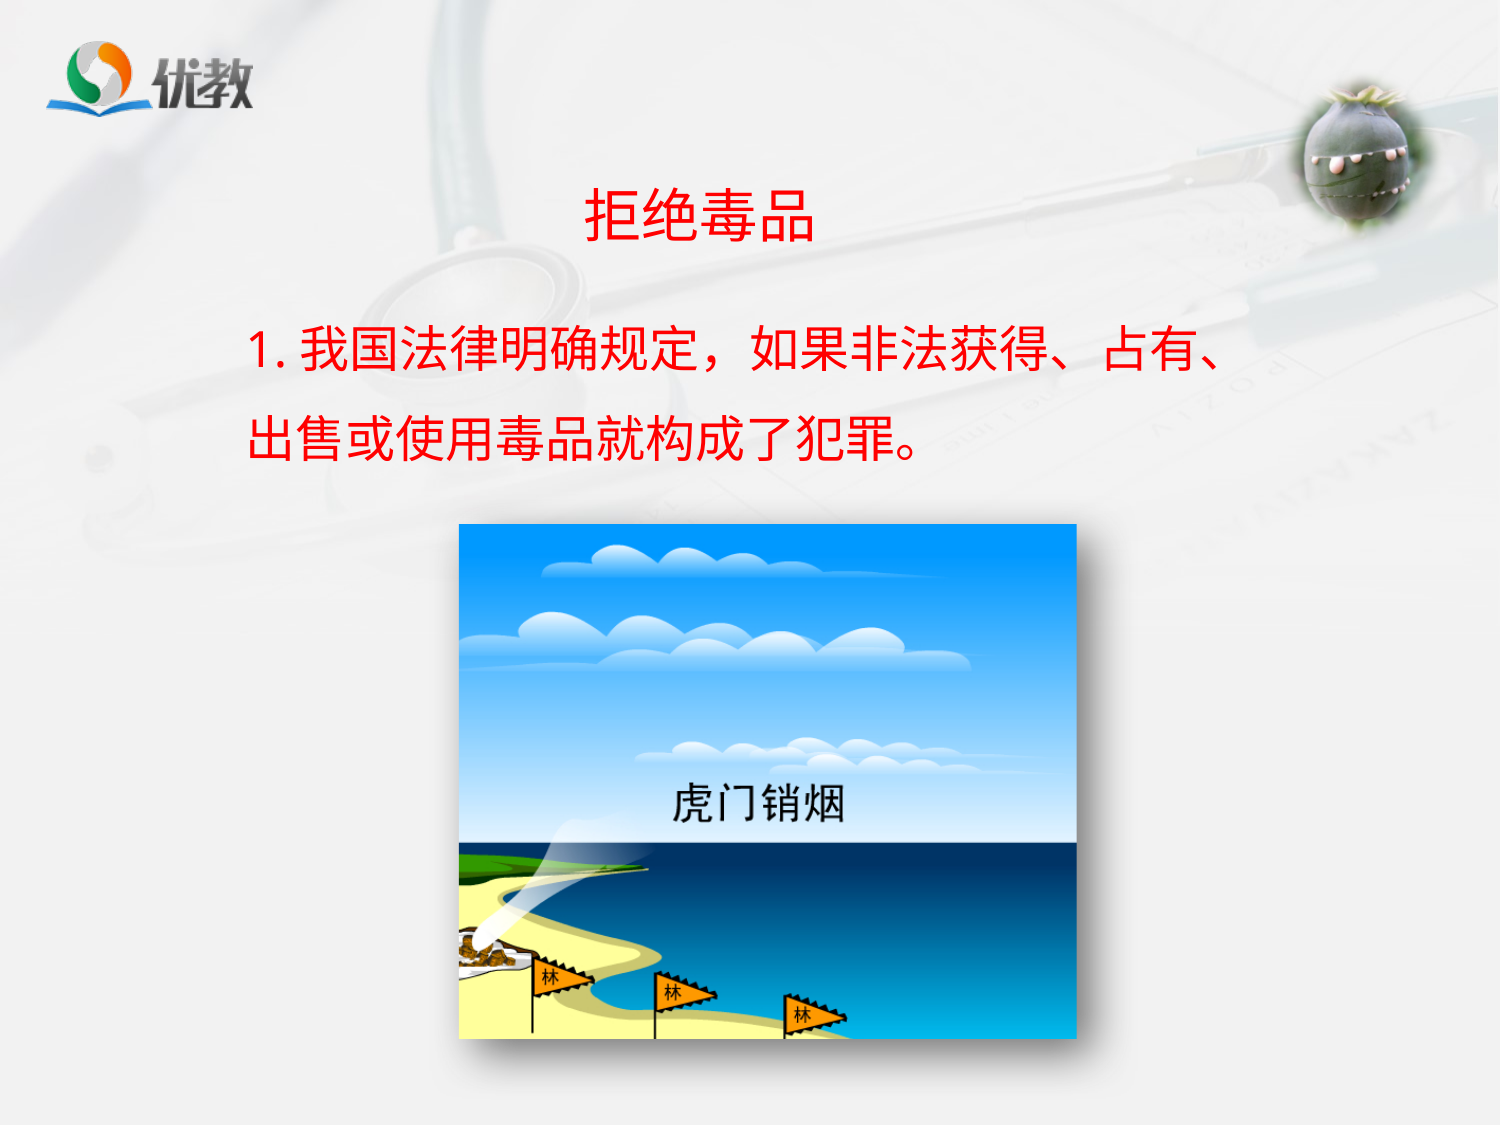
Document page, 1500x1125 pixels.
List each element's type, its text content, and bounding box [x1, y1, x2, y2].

picture [0, 0, 1500, 1125]
text_box 拒绝毒品 [568, 171, 840, 257]
text_box 1.我国法律明确规定，如果非法获得、占有、出售或使用毒品就构成了犯罪。 [230, 279, 1312, 475]
